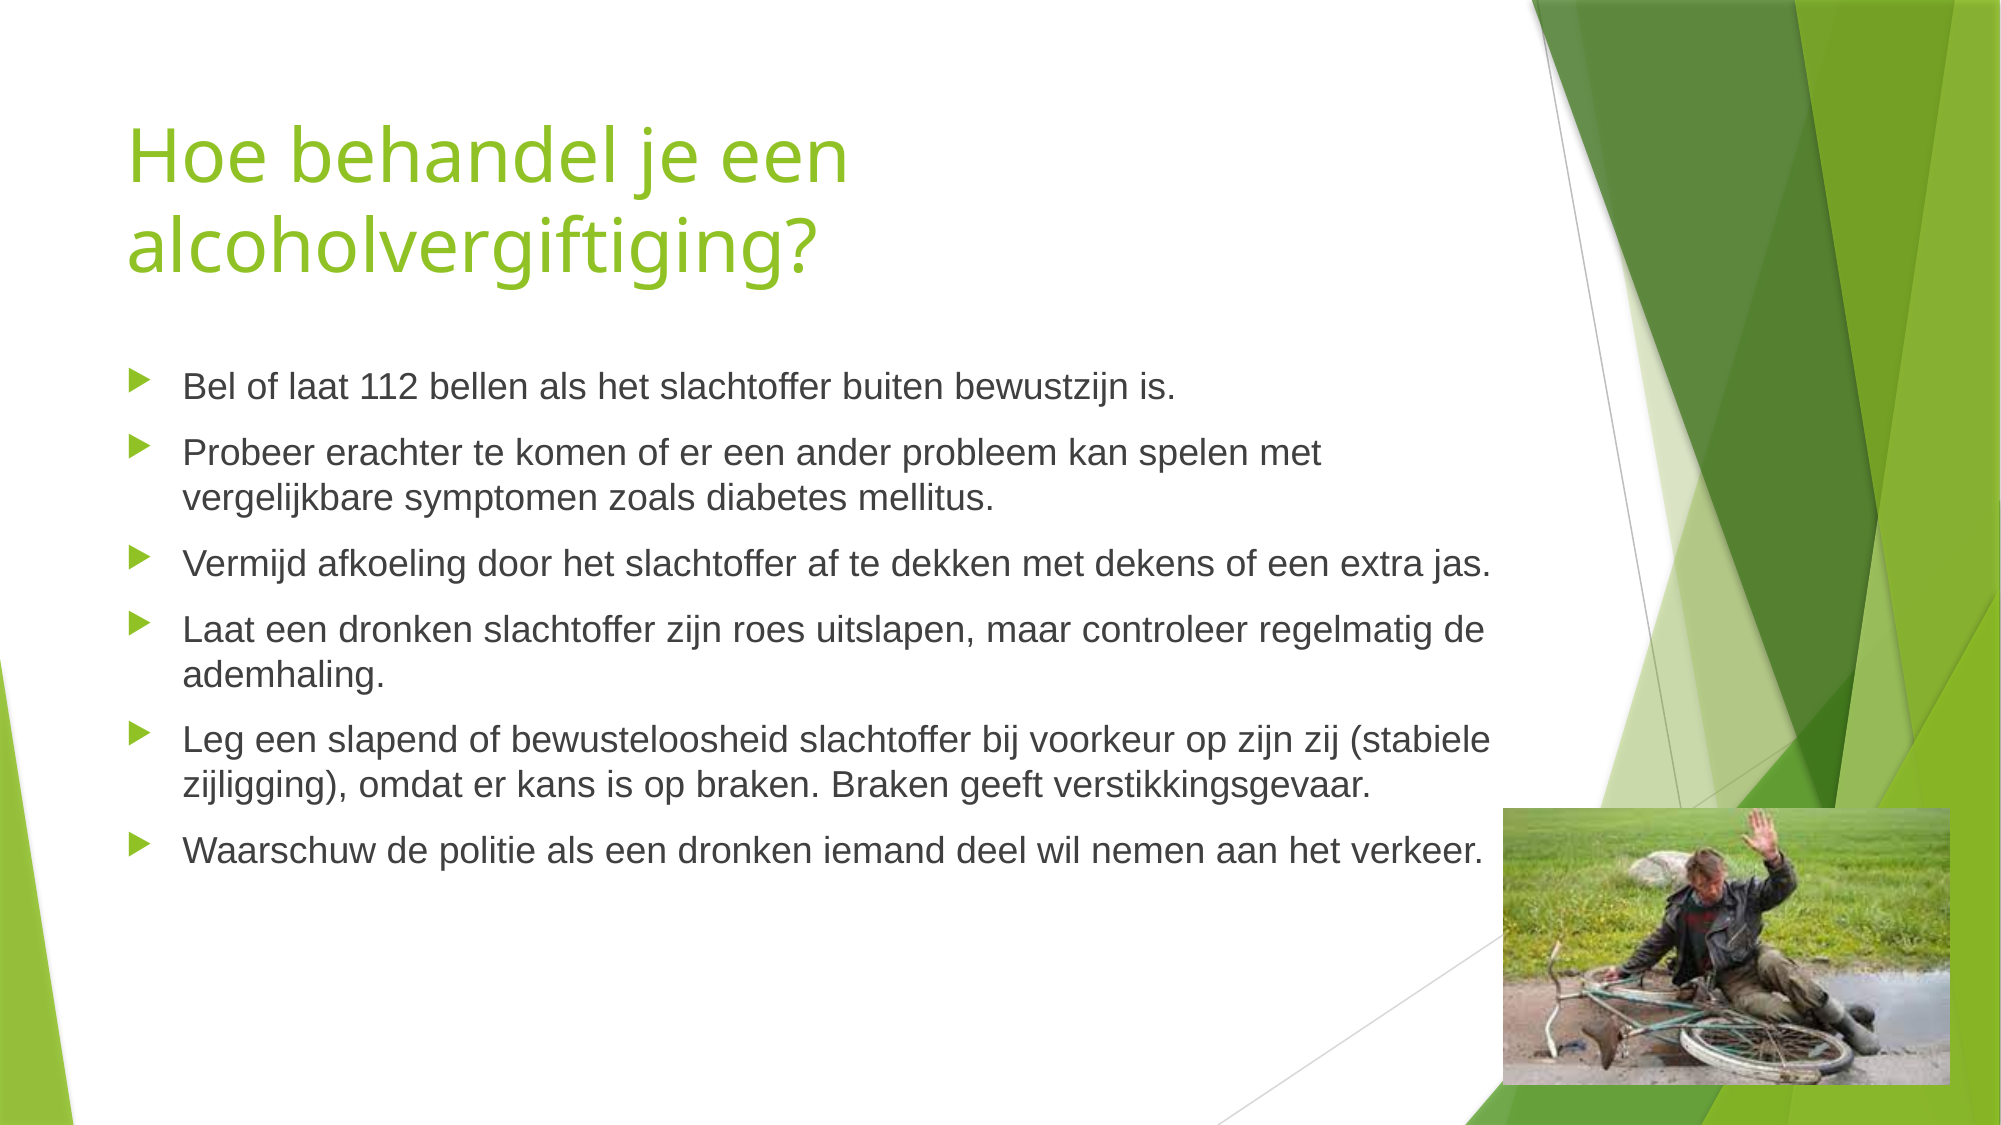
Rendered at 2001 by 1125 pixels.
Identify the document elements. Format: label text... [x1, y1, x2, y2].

title Hoe behandel je een alcoholvergiftiging? [111, 99, 1522, 317]
picture [1503, 807, 1950, 1086]
list Bel of laat 112 bellen als het slachtoffer buiten bewustzijn is. Probeer erachter te komen of er een ander probleem kan spelen met vergelijkbare symptomen zoals diabetes mellitus. Vermijd afkoeling door het slachtoffer af te dekken met dekens of een extra jas. Laat een dronken slachtoffer zijn roes uitslapen, maar controleer regelmatig de ademhaling. Leg een slapend of bewusteloosheid slachtoffer bij voorkeur op zijn zij (stabiele zijligging), omdat er kans is op braken. Braken geeft verstikkingsgevaar. Waarschuw de politie als een dronken iemand deel wil nemen aan het verkeer. [111, 354, 1522, 992]
